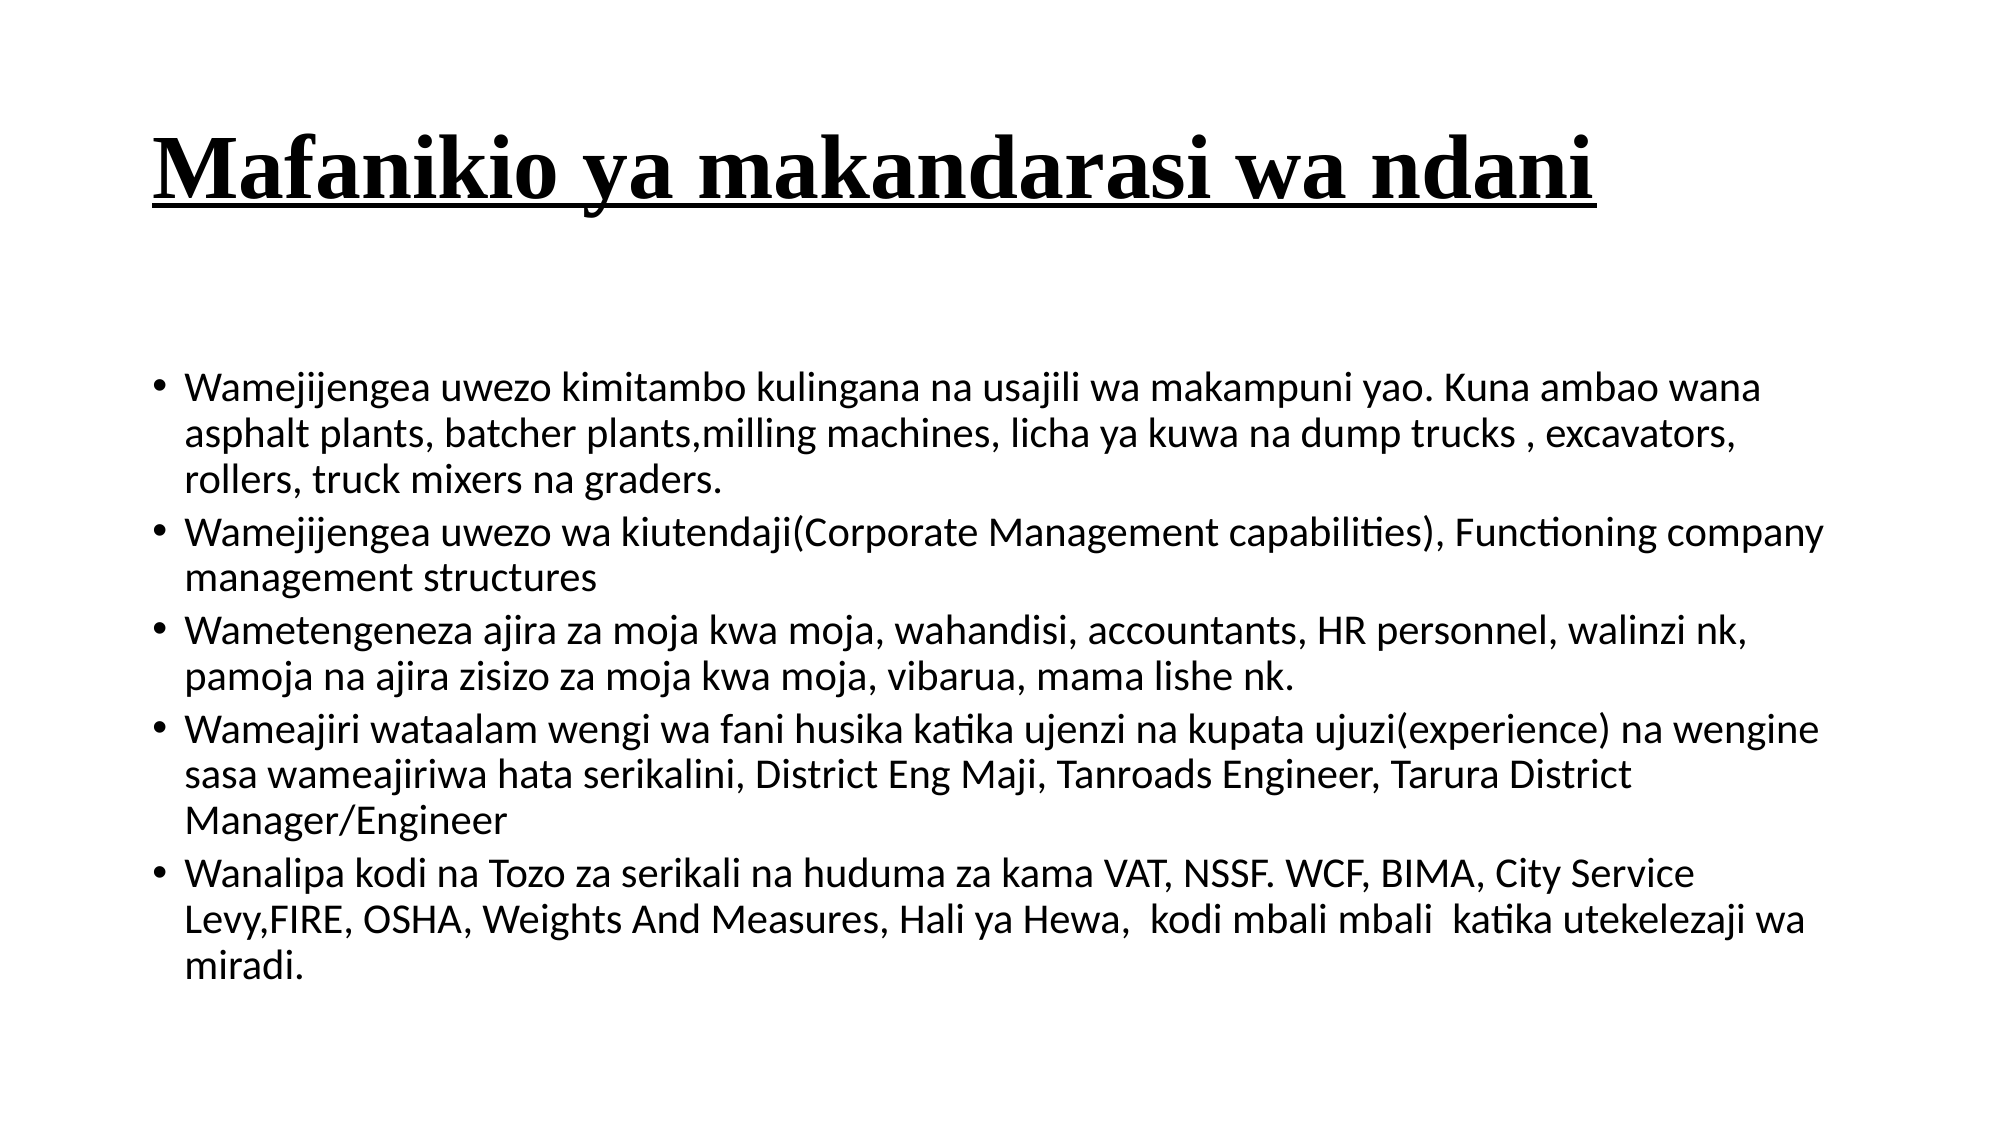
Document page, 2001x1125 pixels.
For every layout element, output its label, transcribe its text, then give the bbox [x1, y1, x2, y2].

list Wamejijengea uwezo kimitambo kulingana na usajili wa makampuni yao. Kuna ambao wana asphalt plants, batcher plants,milling machines, licha ya kuwa na dump trucks , excavators, rollers, truck mixers na graders. Wamejijengea uwezo wa kiutendaji(Corporate Management capabilities), Functioning company management structures Wametengeneza ajira za moja kwa moja, wahandisi, accountants, HR personnel, walinzi nk, pamoja na ajira zisizo za moja kwa moja, vibarua, mama lishe nk. Wameajiri wataalam wengi wa fani husika katika ujenzi na kupata ujuzi(experience) na wengine sasa wameajiriwa hata serikalini, District Eng Maji, Tanroads Engineer, Tarura District Manager/Engineer Wanalipa kodi na Tozo za serikali na huduma za kama VAT, NSSF. WCF, BIMA, City Service Levy,FIRE, OSHA, Weights And Measures, Hali ya Hewa, kodi mbali mbali katika utekelezaji wa miradi. [137, 299, 1863, 1014]
title Mafanikio ya makandarasi wa ndani [137, 59, 1863, 278]
